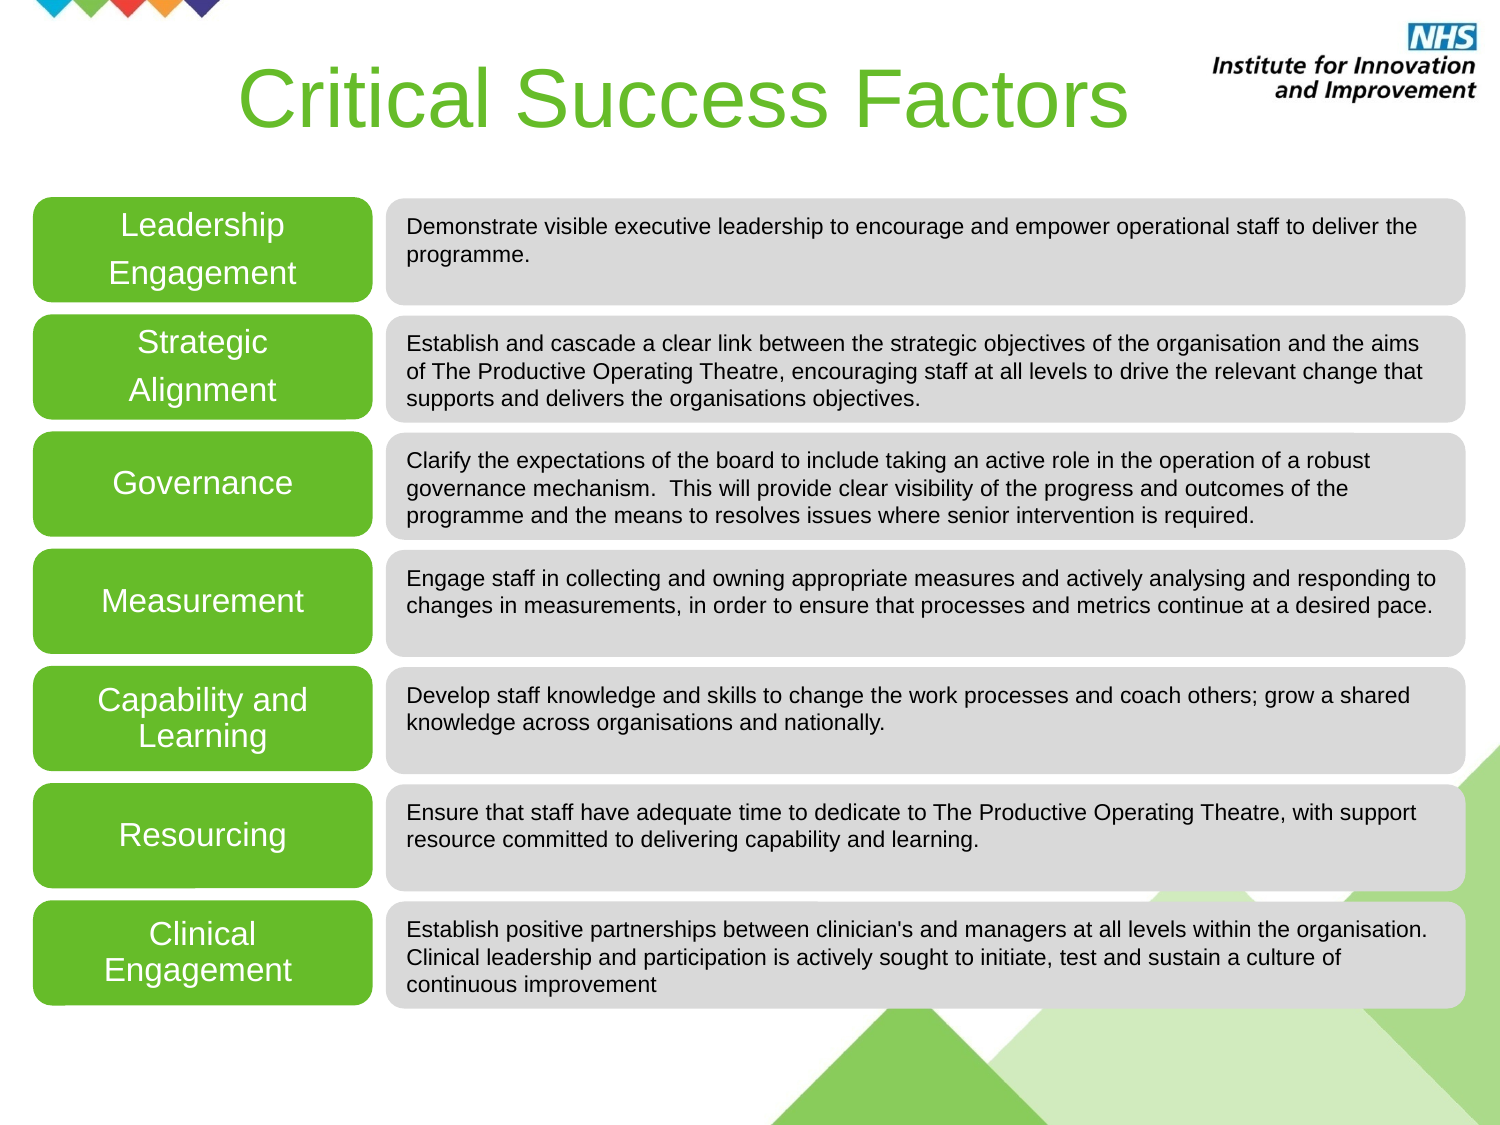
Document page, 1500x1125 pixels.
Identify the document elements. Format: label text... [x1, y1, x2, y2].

text_box Clarify the expectations of the board to include taking an active role in the operation of a robust governance mechanism. This will provide clear visibility of the progress and outcomes of the programme and the means to resolves issues where senior intervention is required. [386, 433, 1465, 539]
picture [0, 0, 1500, 1125]
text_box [34, 902, 371, 1004]
text_box Develop staff knowledge and skills to change the work processes and coach others; grow a shared knowledge across organisations and nationally. [386, 667, 1465, 774]
text_box Ensure that staff have adequate time to dedicate to The Productive Operating Theatre, with support resource committed to delivering capability and learning. [386, 785, 1465, 891]
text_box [34, 198, 371, 301]
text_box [34, 433, 371, 535]
text_box Demonstrate visible executive leadership to encourage and empower operational staff to deliver the programme. [386, 199, 1465, 305]
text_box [34, 316, 371, 418]
text_box Engage staff in collecting and owning appropriate measures and actively analysing and responding to changes in measurements, in order to ensure that processes and metrics continue at a desired pace. [386, 550, 1465, 657]
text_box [34, 667, 371, 770]
title Critical Success Factors [46, 0, 1323, 188]
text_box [34, 784, 371, 887]
text_box Establish and cascade a clear link between the strategic objectives of the organisation and the aims of The Productive Operating Theatre, encouraging staff at all levels to drive the relevant change that supports and delivers the organisations objectives. [386, 316, 1465, 422]
text_box Establish positive partnerships between clinician's and managers at all levels within the organisation. Clinical leadership and participation is actively sought to initiate, test and sustain a culture of continuous improvement [386, 902, 1465, 1008]
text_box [34, 550, 371, 653]
